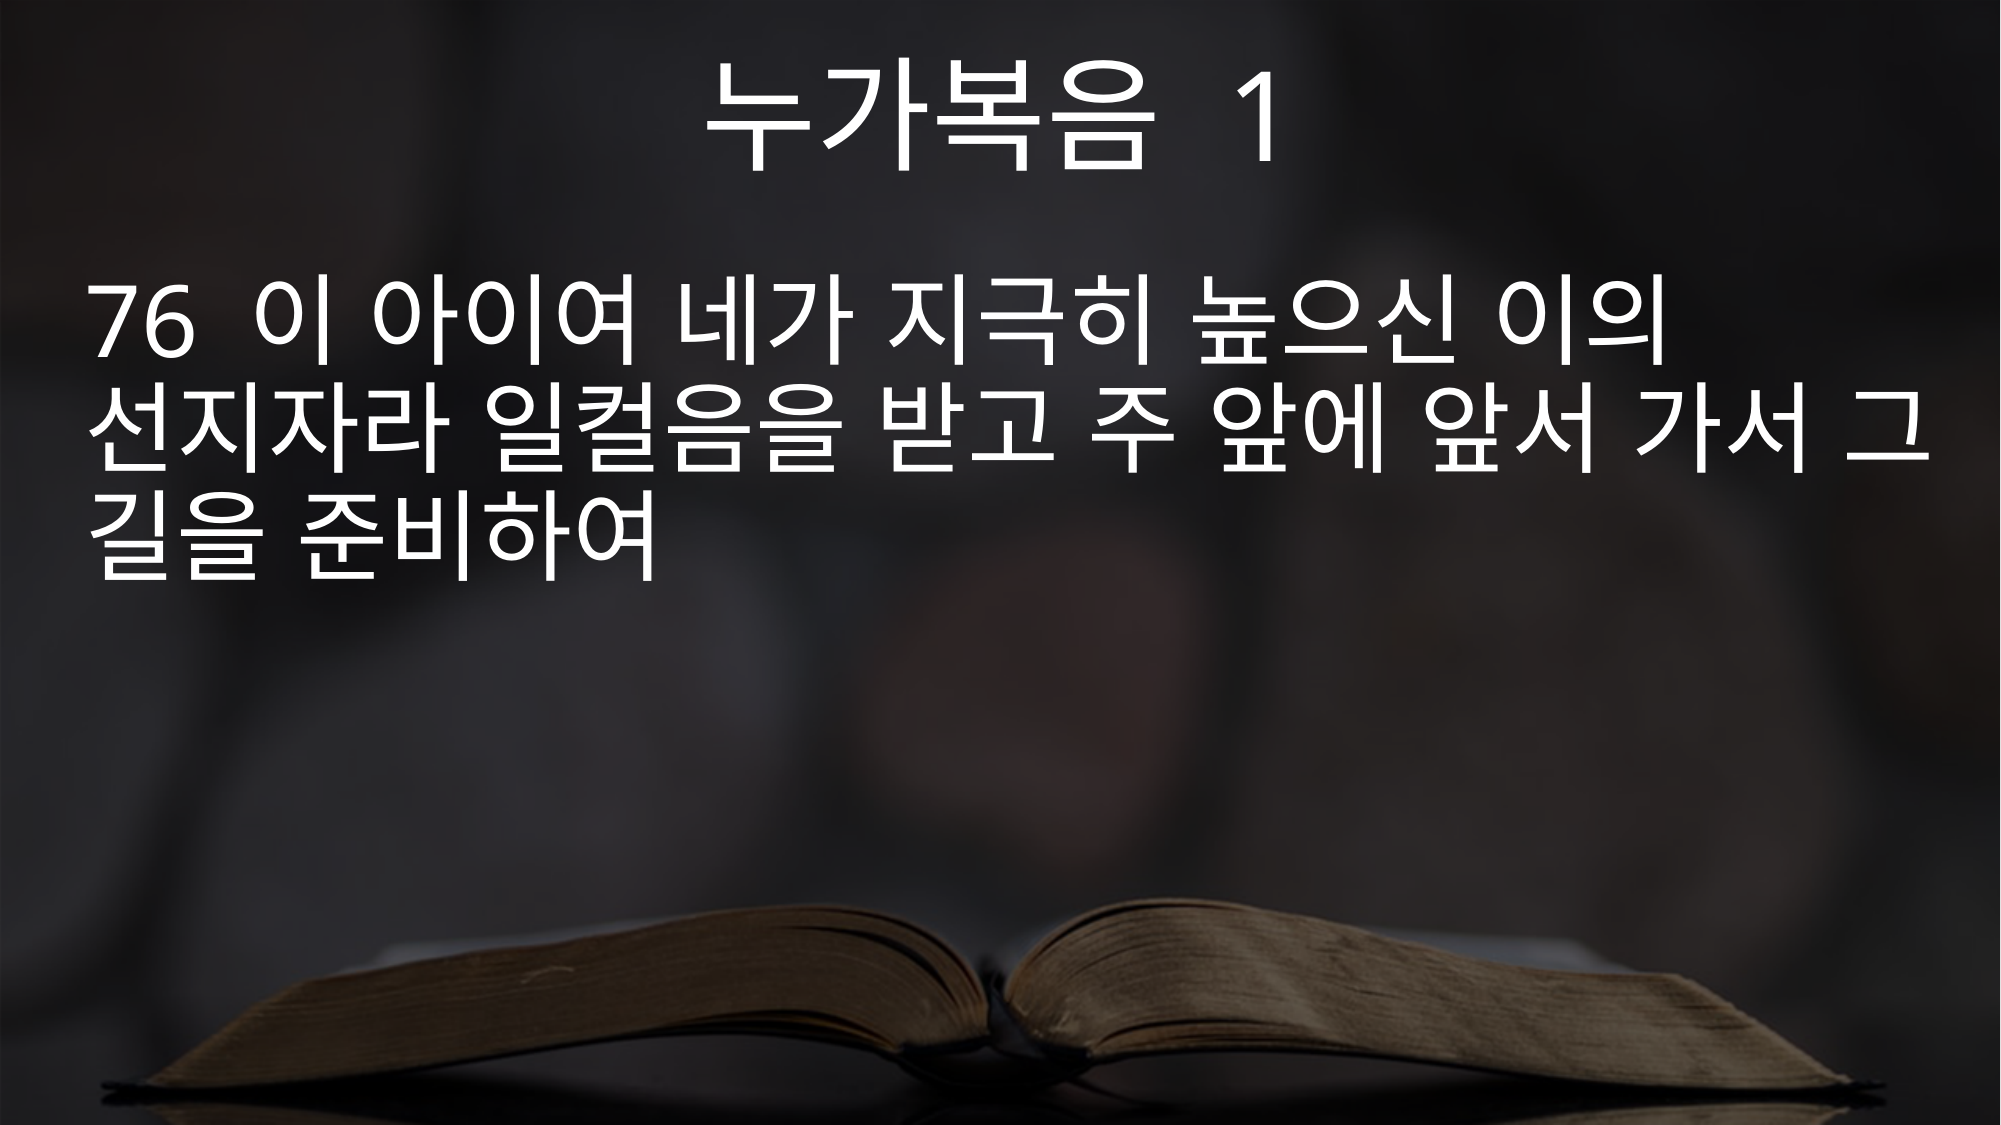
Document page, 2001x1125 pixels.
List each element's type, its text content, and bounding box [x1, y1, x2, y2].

list 76 이 아이여 네가 지극히 높으신 이의 선지자라 일컬음을 받고 주 앞에 앞서 가서 그 길을 준비하여 [69, 263, 1953, 423]
picture [0, 0, 2001, 1125]
footer 누가복음 1 [0, 32, 2000, 192]
